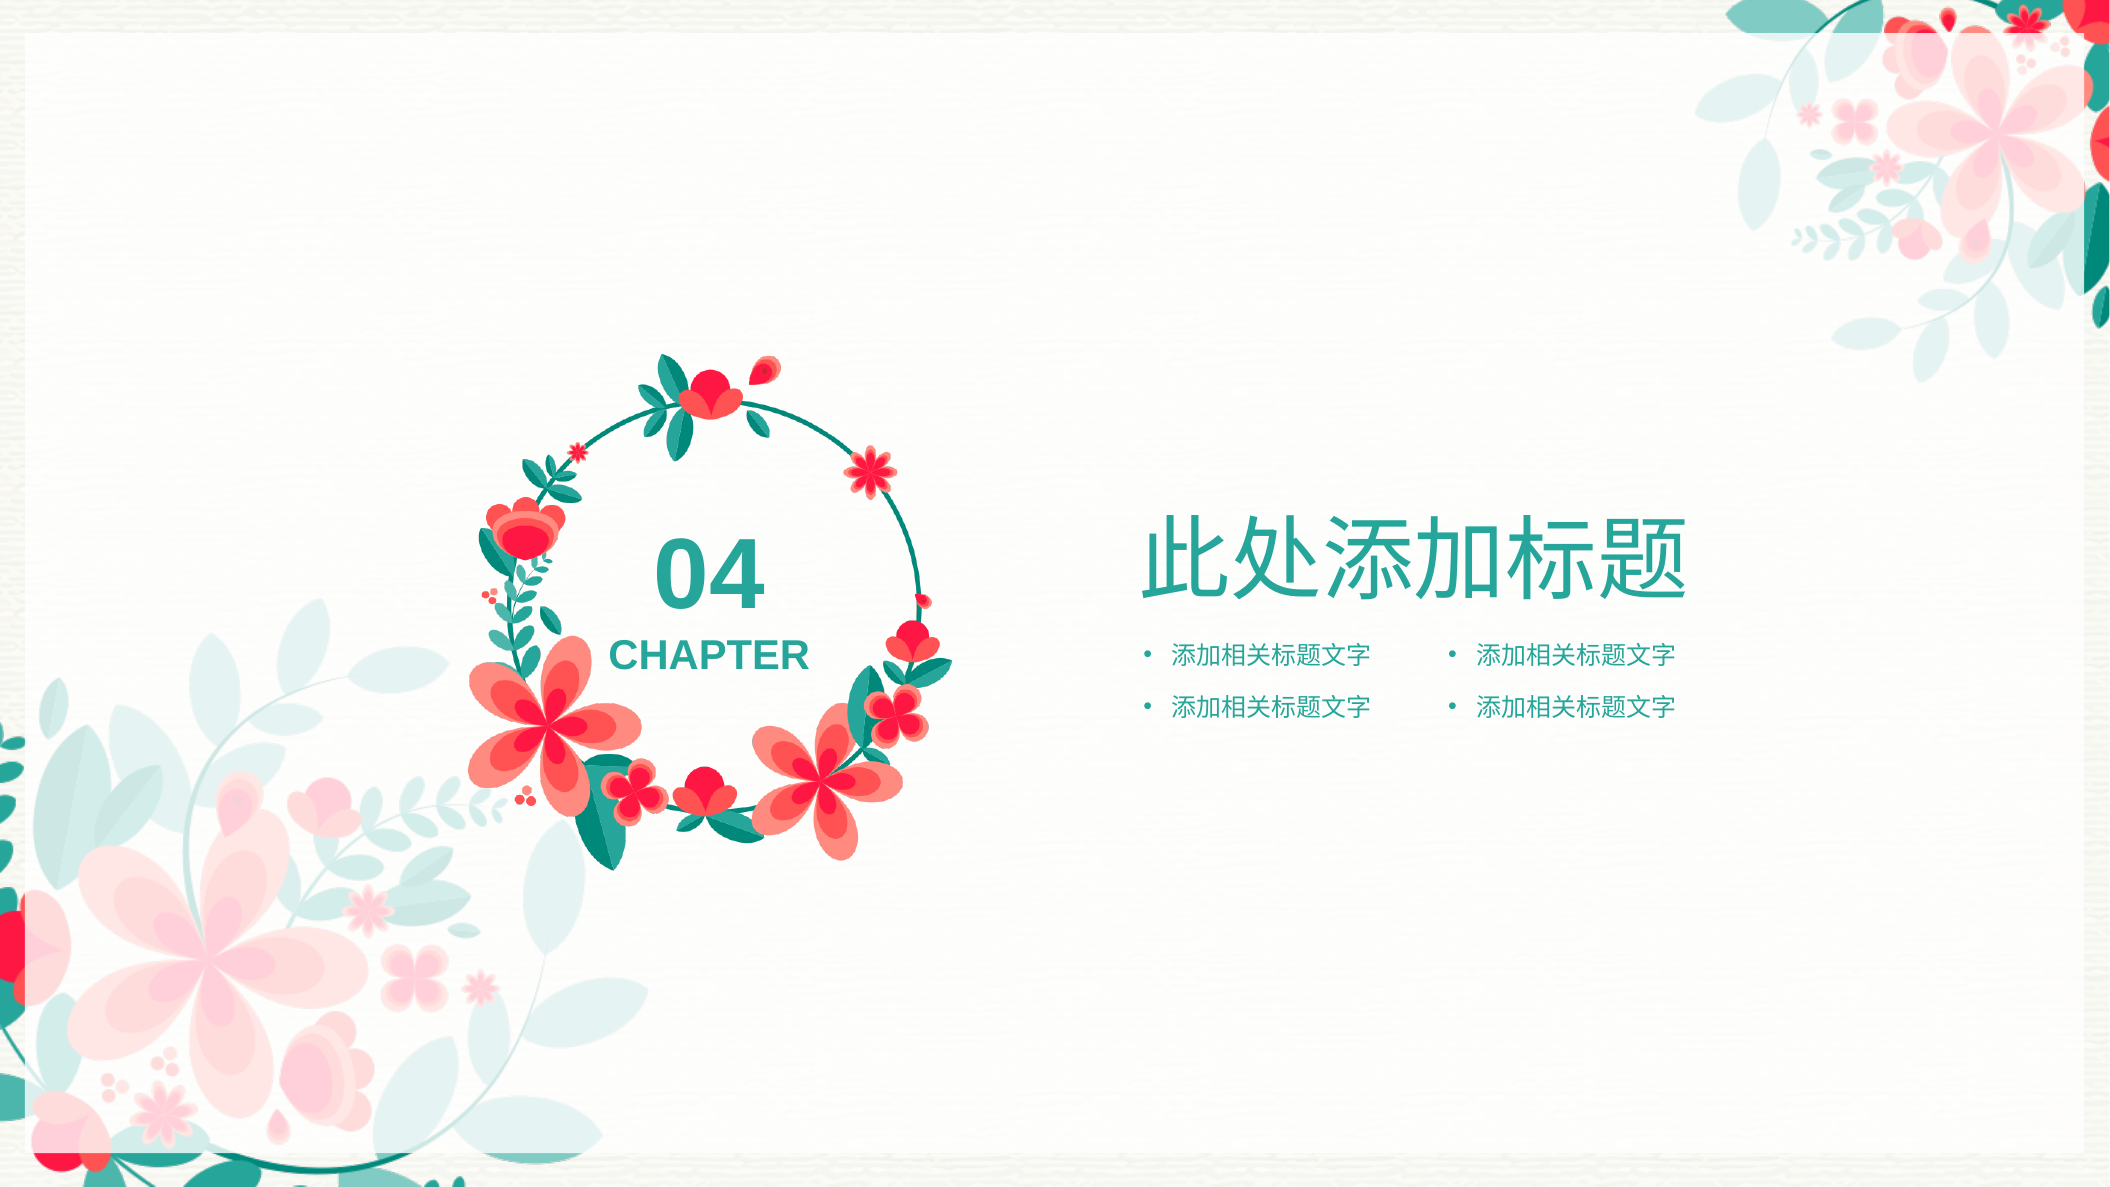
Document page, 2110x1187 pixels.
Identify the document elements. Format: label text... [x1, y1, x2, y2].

text_box 添加相关标题文字 [1128, 683, 1387, 729]
text_box 此处添加标题 [1138, 500, 1773, 611]
text_box 添加相关标题文字 [1128, 631, 1387, 677]
text_box 添加相关标题文字 [1433, 631, 1692, 677]
picture [0, 0, 2110, 1187]
text_box 添加相关标题文字 [1433, 683, 1692, 729]
